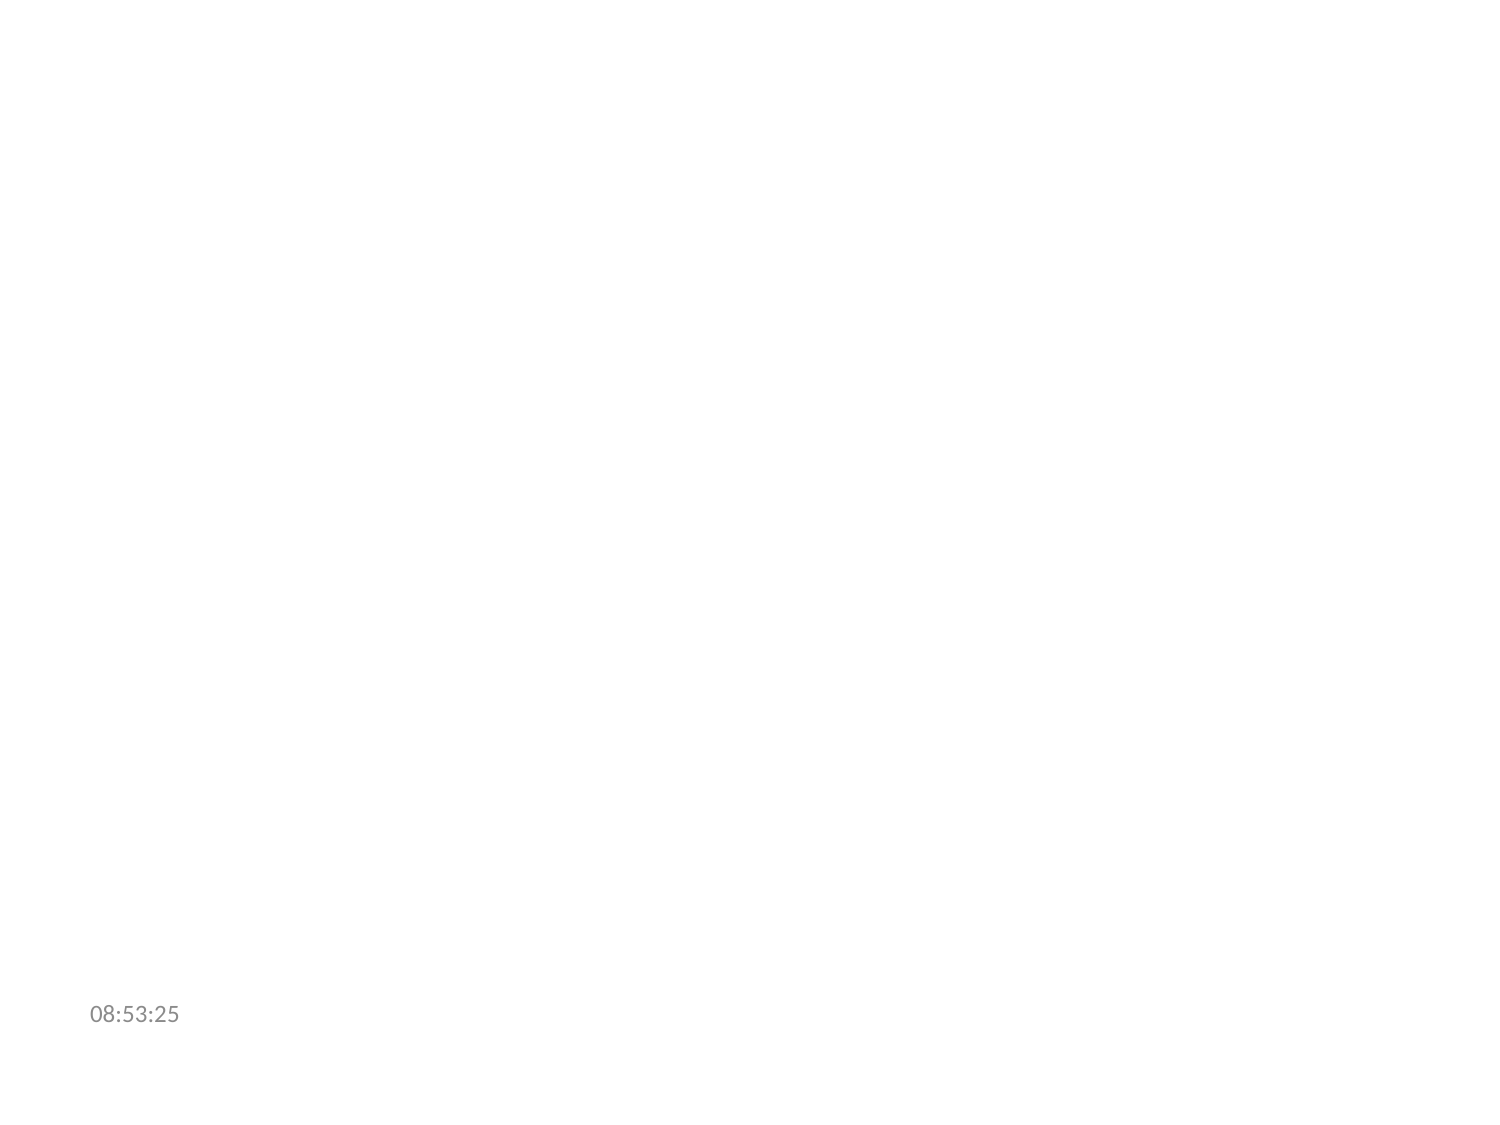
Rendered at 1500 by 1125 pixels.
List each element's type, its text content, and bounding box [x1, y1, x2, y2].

text_box 15:35:09 [75, 982, 425, 1043]
